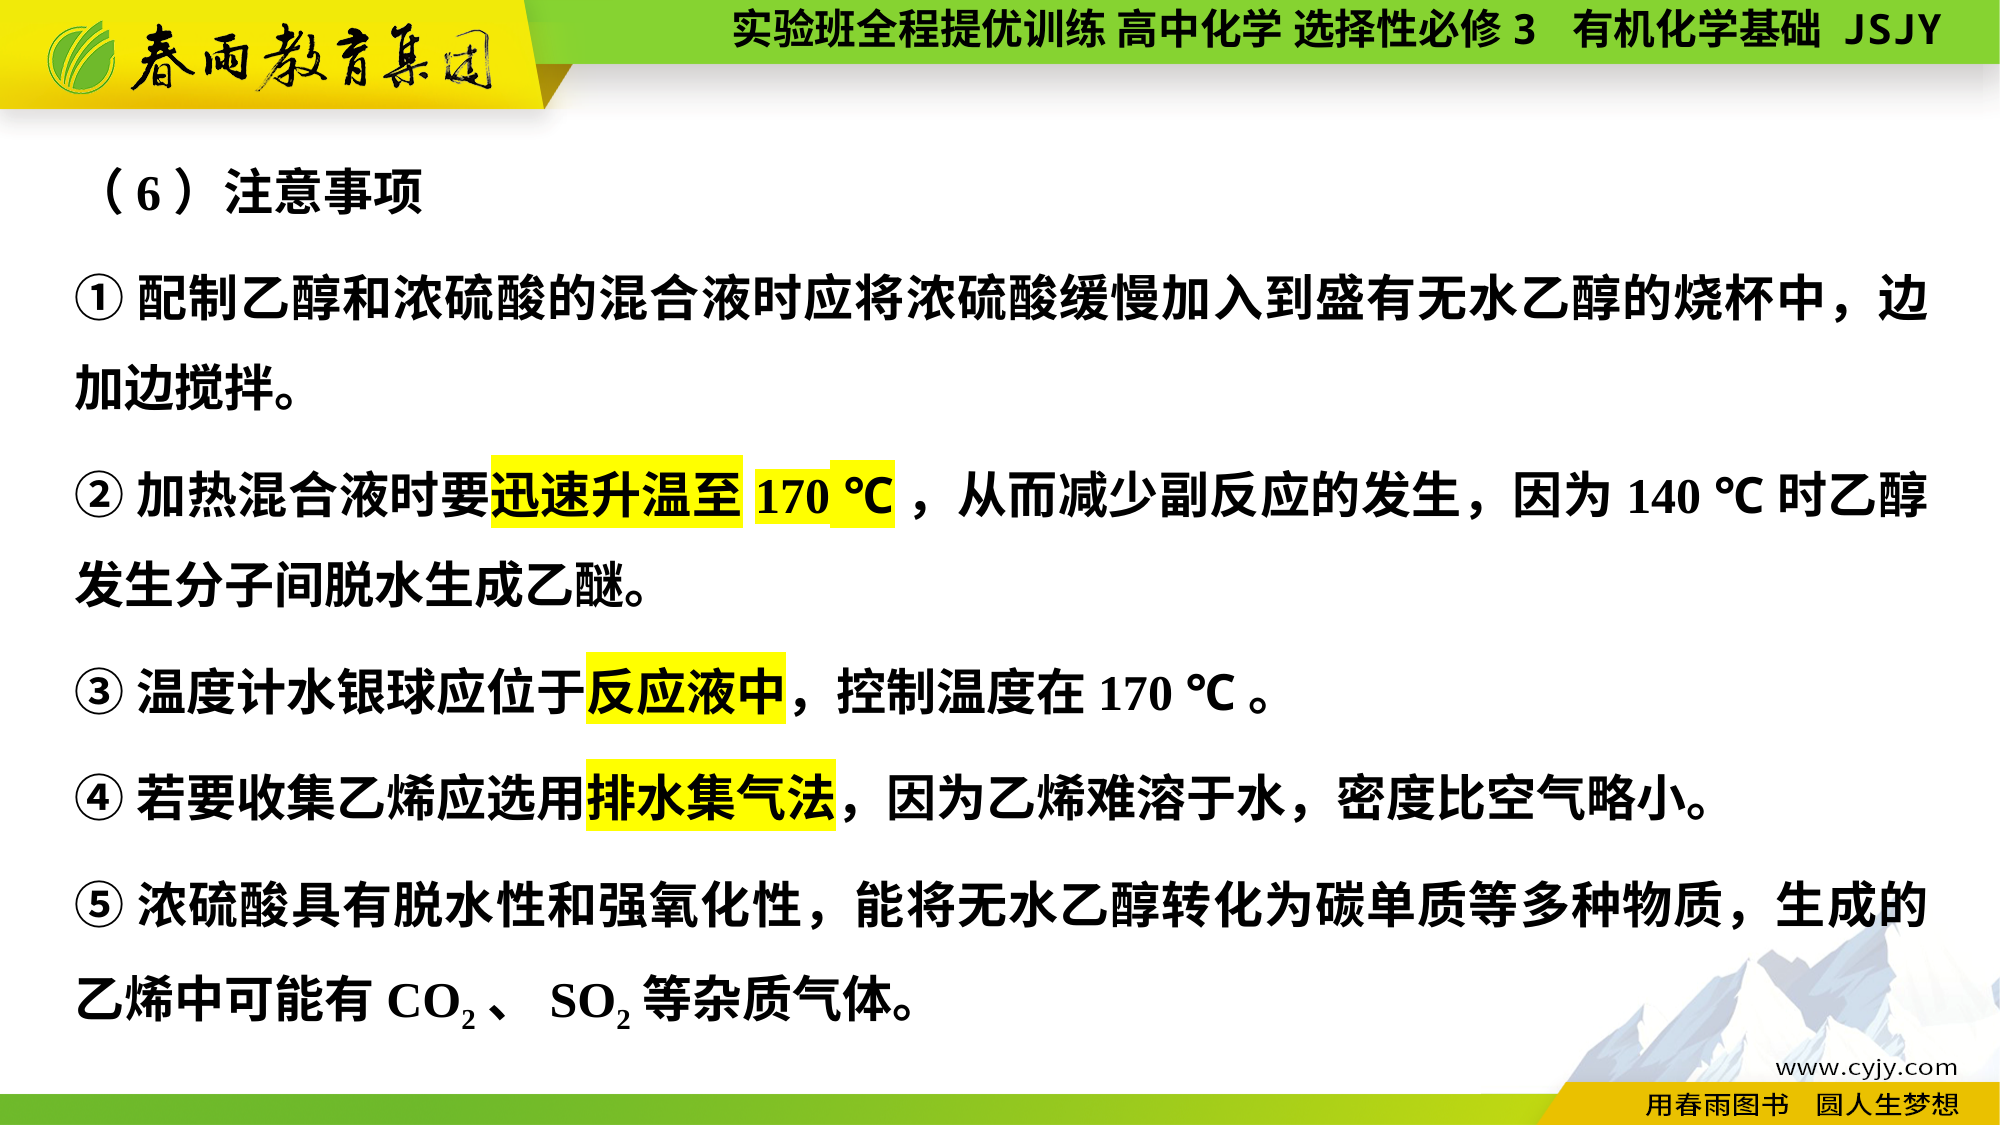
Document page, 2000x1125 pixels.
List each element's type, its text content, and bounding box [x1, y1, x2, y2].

list （6）注意事项 ①配制乙醇和浓硫酸的混合液时应将浓硫酸缓慢加入到盛有无水乙醇的烧杯中，边加边搅拌。 ②加热混合液时要迅速升温至170 ℃，从而减少副反应的发生，因为140 ℃时乙醇发生分子间脱水生成乙醚。 ③温度计水银球应位于反应液中，控制温度在170 ℃。 ④若要收集乙烯应选用排水集气法，因为乙烯难溶于水，密度比空气略小。 ⑤浓硫酸具有脱水性和强氧化性，能将无水乙醇转化为碳单质等多种物质，生成的乙烯中可能有CO2、SO2等杂质气体。 [59, 122, 1944, 1040]
picture [0, 0, 2000, 1125]
